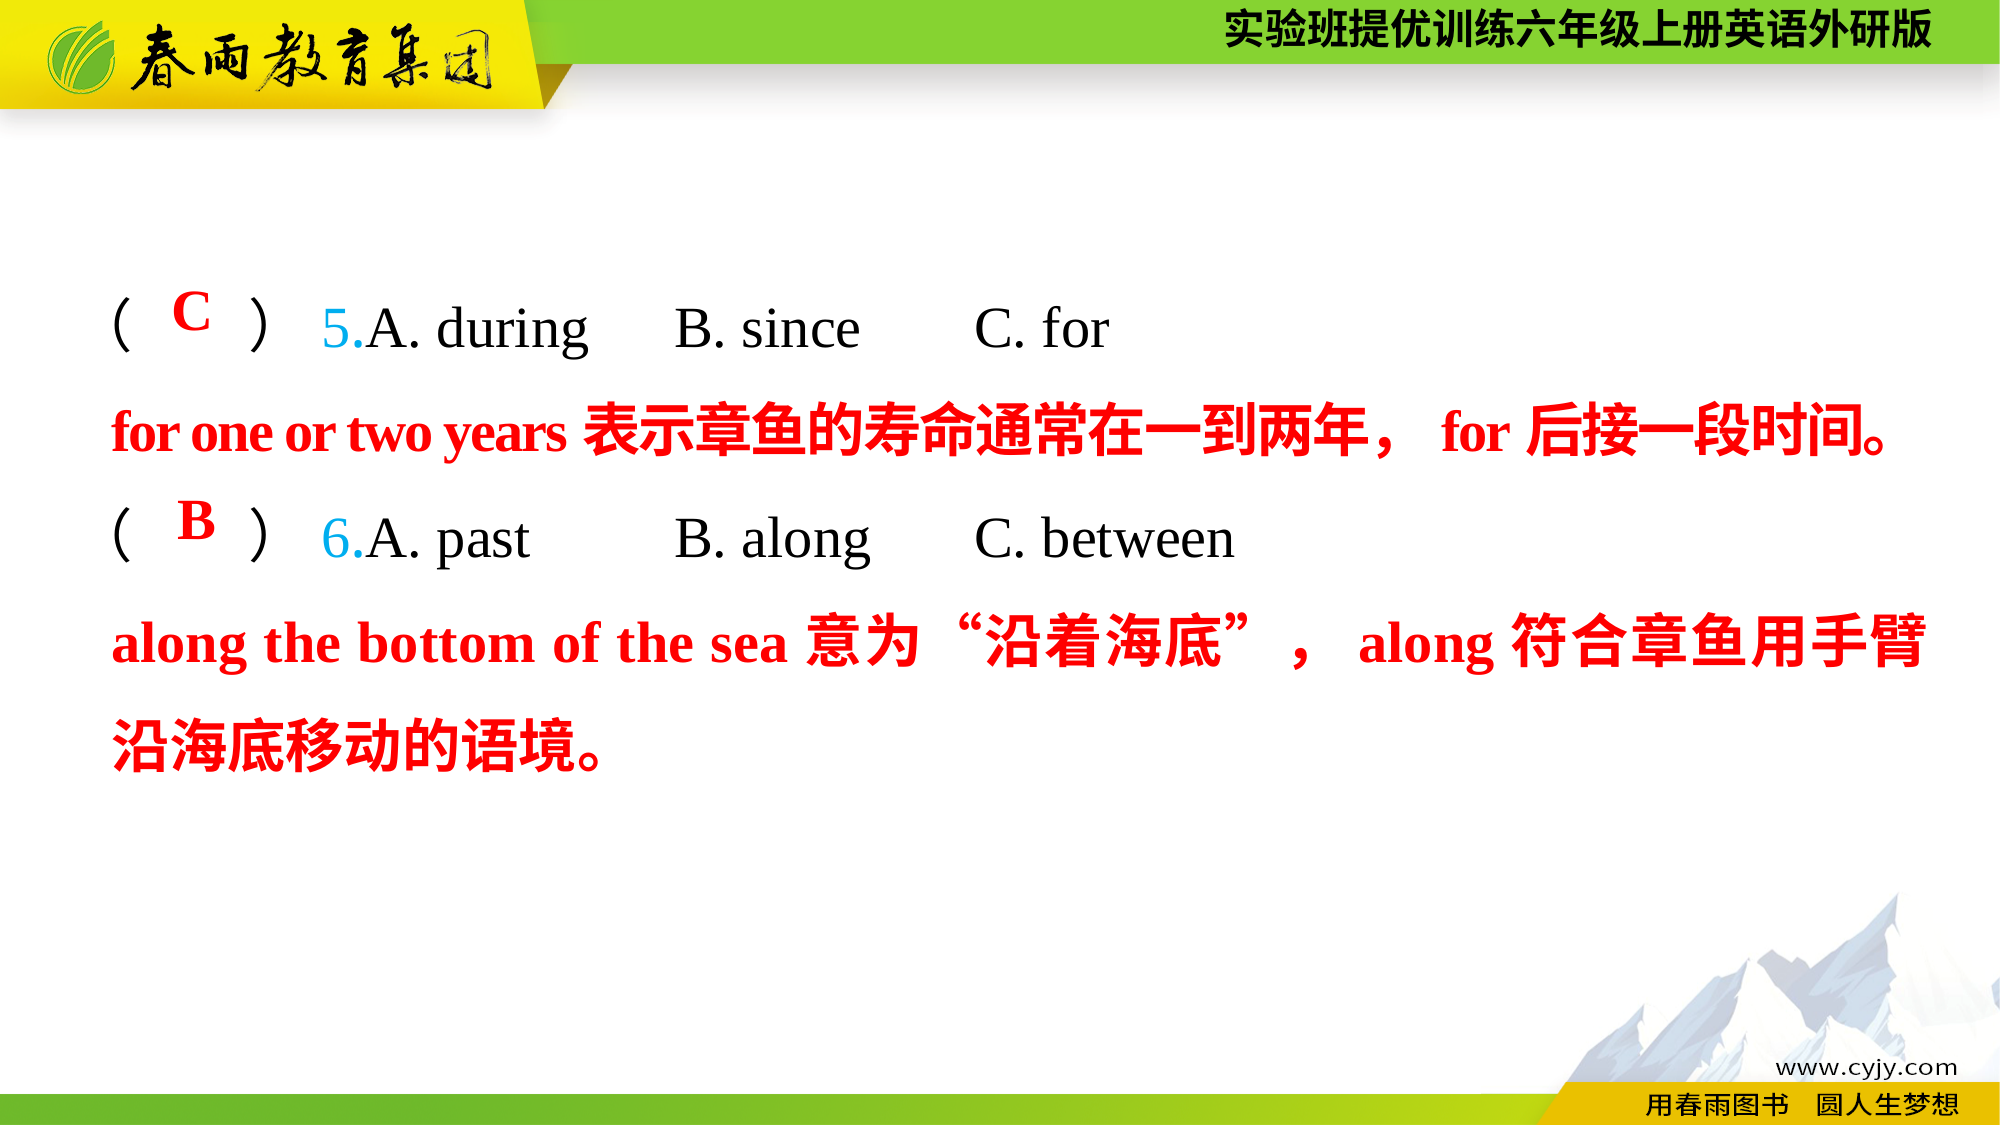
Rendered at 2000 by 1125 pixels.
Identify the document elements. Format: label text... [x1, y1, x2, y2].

text_box along the bottom of the sea意为“沿着海底”，along符合章鱼用手臂沿海底移动的语境。 [96, 561, 1944, 787]
picture [0, 0, 2000, 1125]
list （ ）5.A. during B. since C. for （ ）6.A. past B. along C. between [59, 246, 1944, 567]
text_box B [162, 474, 243, 559]
text_box for one or two years表示章鱼的寿命通常在一到两年，for后接一段时间。 [96, 350, 1944, 471]
text_box C [156, 264, 244, 350]
